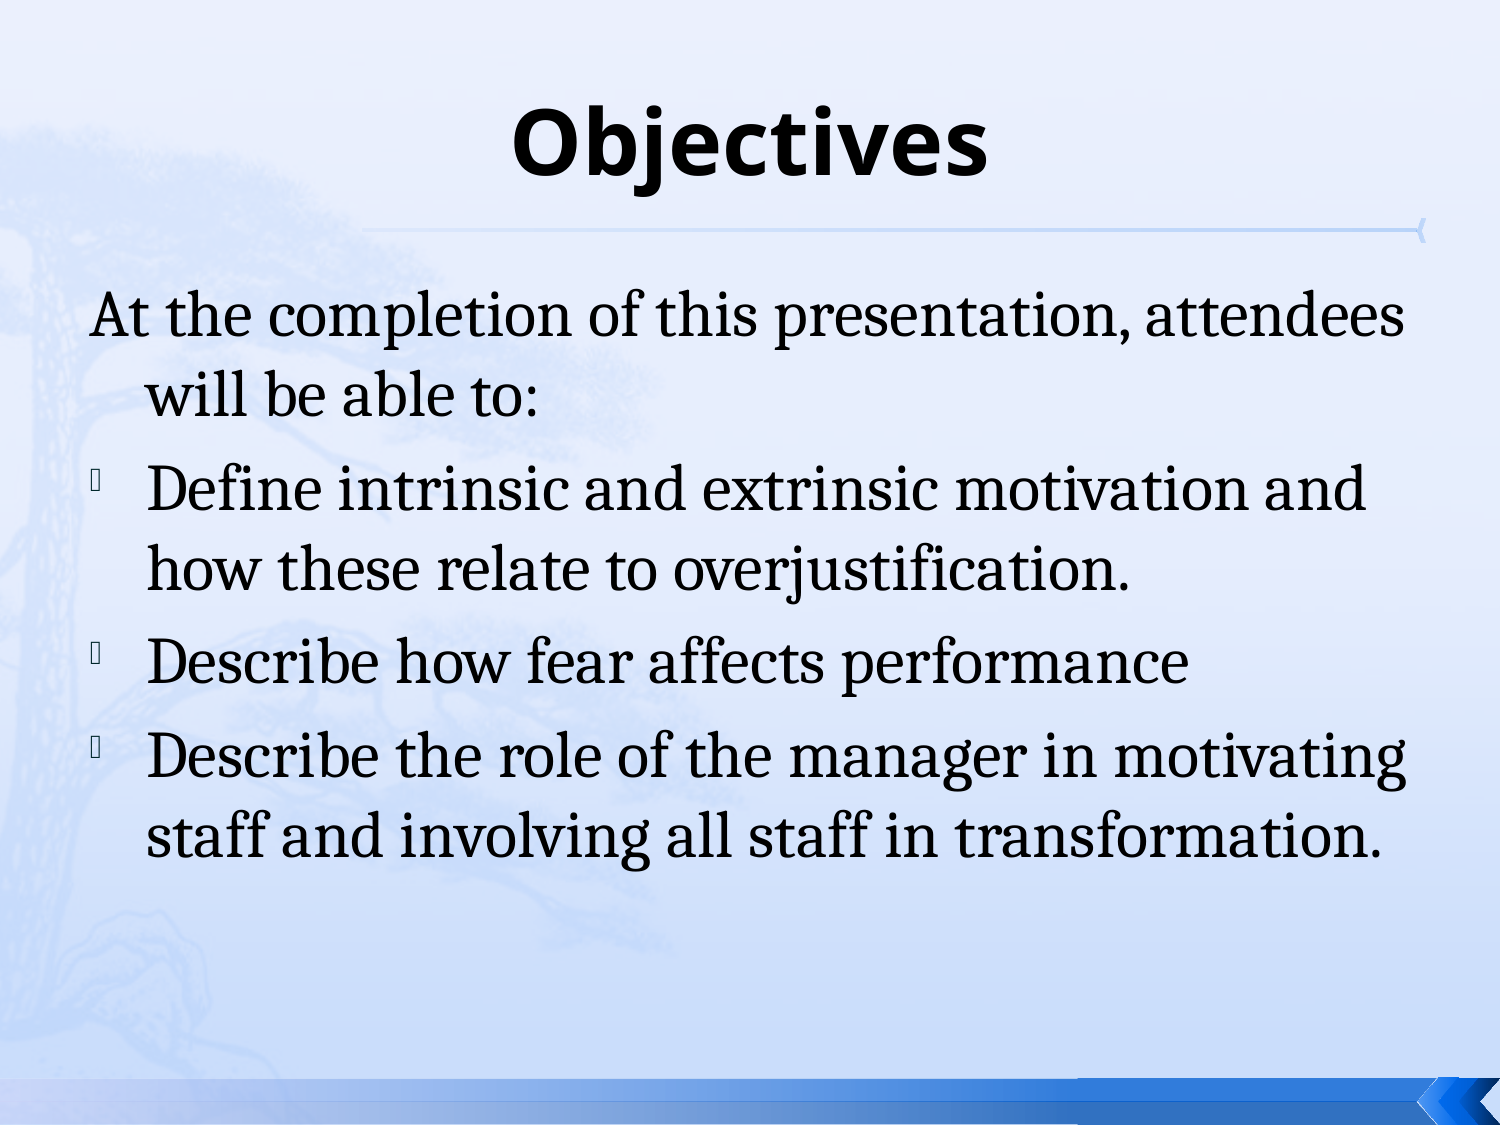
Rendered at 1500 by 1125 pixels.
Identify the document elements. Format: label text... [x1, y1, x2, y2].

title Objectives [75, 45, 1425, 233]
list At the completion of this presentation, attendees will be able to: Define intrinsic and extrinsic motivation and how these relate to overjustification. Describe how fear affects performance Describe the role of the manager in motivating staff and involving all staff in transformation. [75, 262, 1425, 1005]
